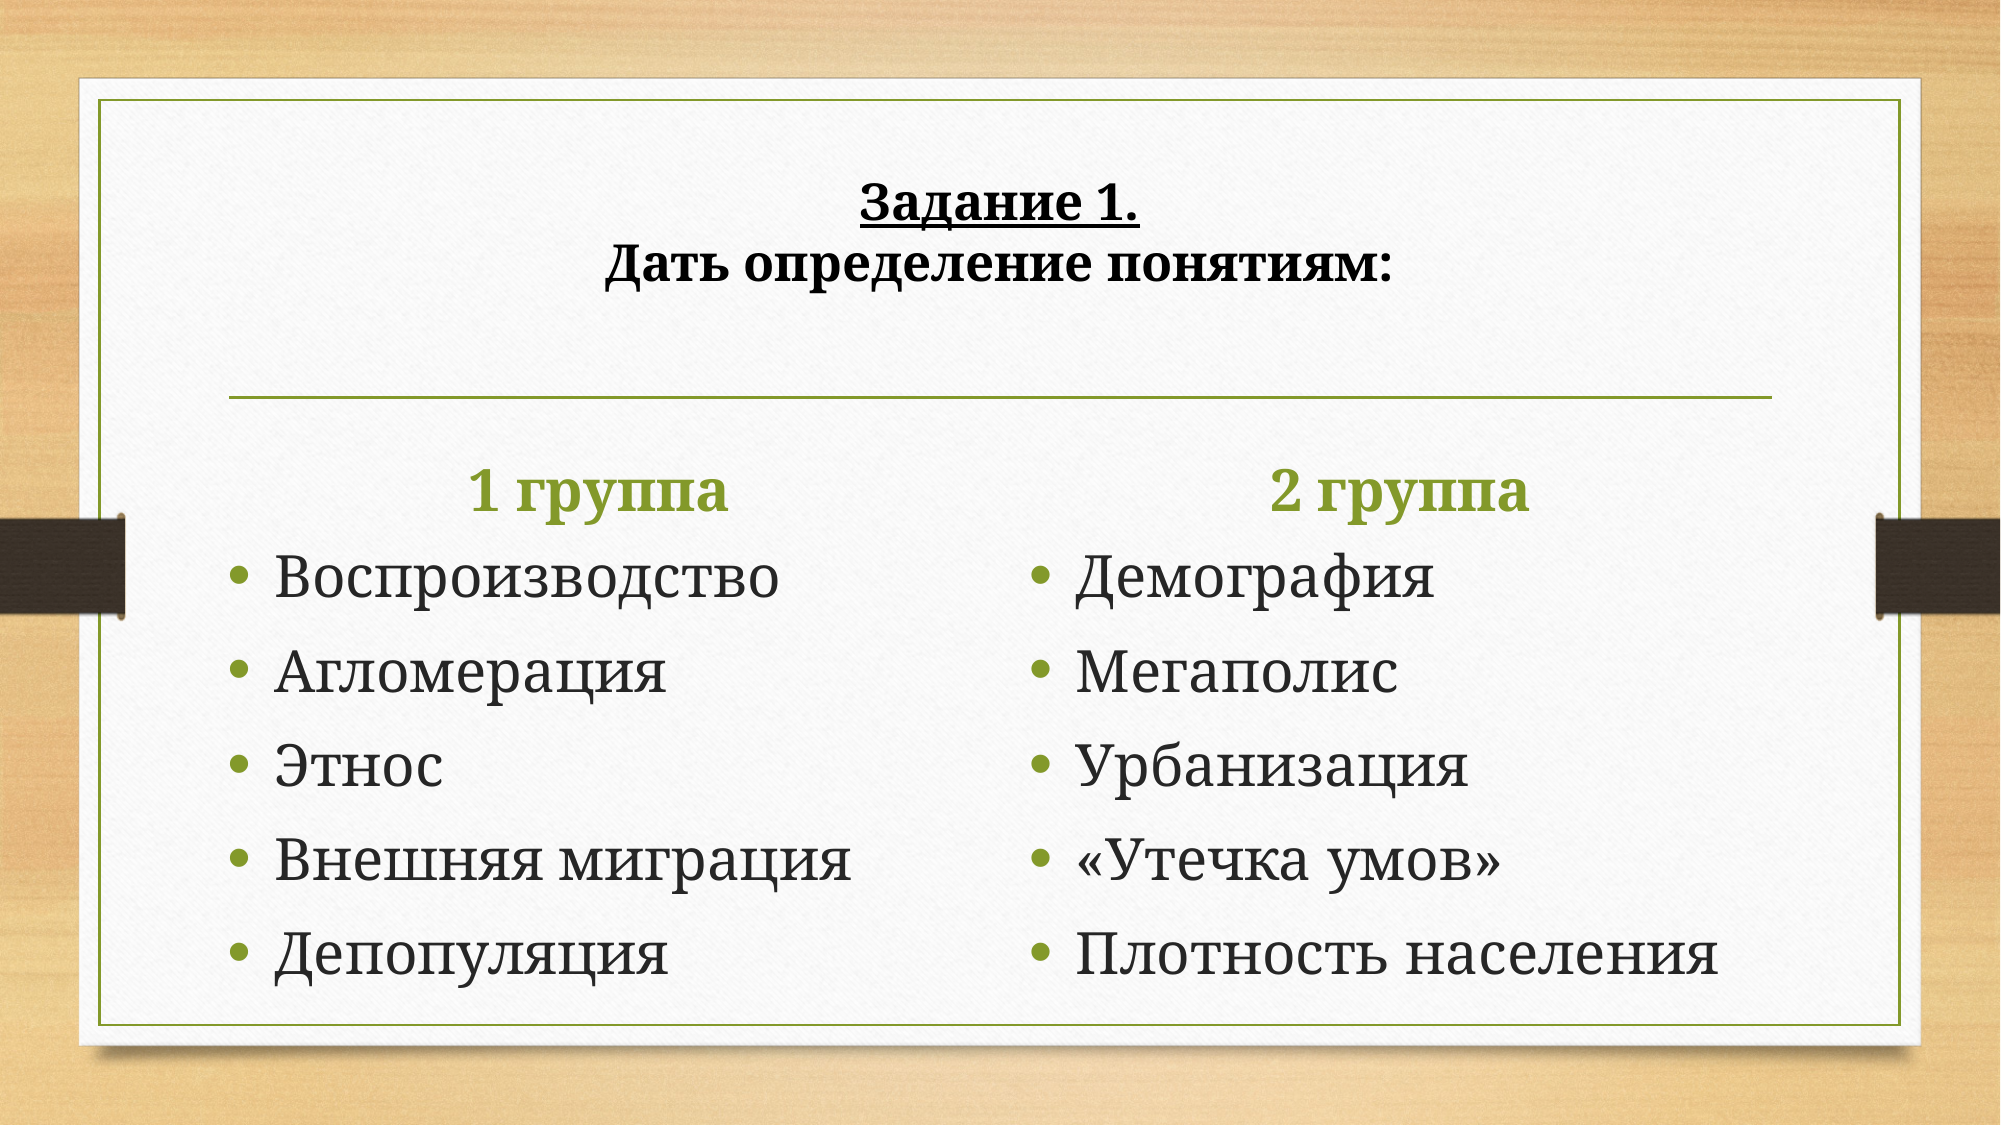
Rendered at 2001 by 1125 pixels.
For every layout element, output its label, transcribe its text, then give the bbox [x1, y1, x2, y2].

list Демография Мегаполис Урбанизация «Утечка умов» Плотность населения [1013, 532, 1788, 964]
picture [0, 0, 2001, 1125]
title Задание 1. Дать определение понятиям: [212, 161, 1788, 375]
list 1 группа [212, 436, 987, 531]
list Воспроизводство Агломерация Этнос Внешняя миграция Депопуляция [212, 532, 987, 964]
list 2 группа [1013, 436, 1788, 531]
